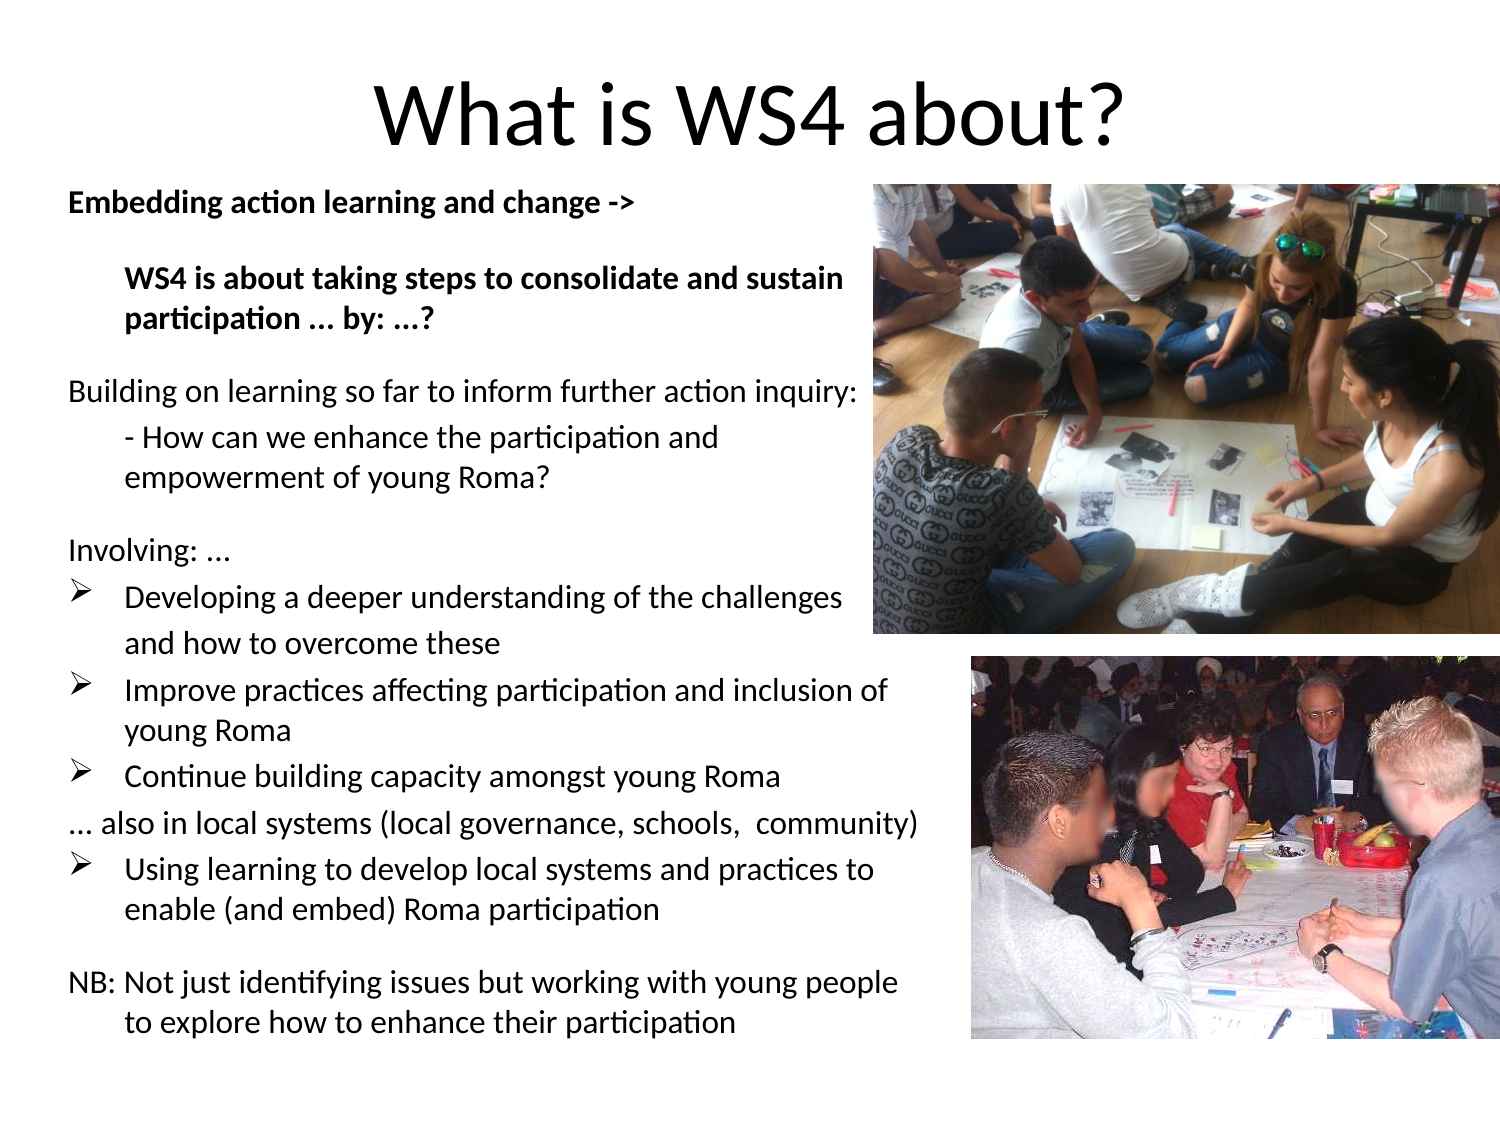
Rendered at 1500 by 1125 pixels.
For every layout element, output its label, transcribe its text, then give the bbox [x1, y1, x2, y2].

title What is WS4 about? [76, 30, 1427, 182]
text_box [971, 656, 1500, 1040]
list Embedding action learning and change -> WS4 is about taking steps to consolidate and sustain participation ... by: ...? Building on learning so far to inform further action inquiry: - How can we enhance the participation and empowerment of young Roma? Involving: ... Developing a deeper understanding of the challenges and how to overcome these Improve practices affecting participation and inclusion of young Roma Continue building capacity amongst young Roma ... also in local systems (local governance, schools, community) Using learning to develop local systems and practices to enable (and embed) Roma participation NB: Not just identifying issues but working with young people to explore how to enhance their participation [53, 172, 939, 1024]
picture [873, 184, 1500, 634]
